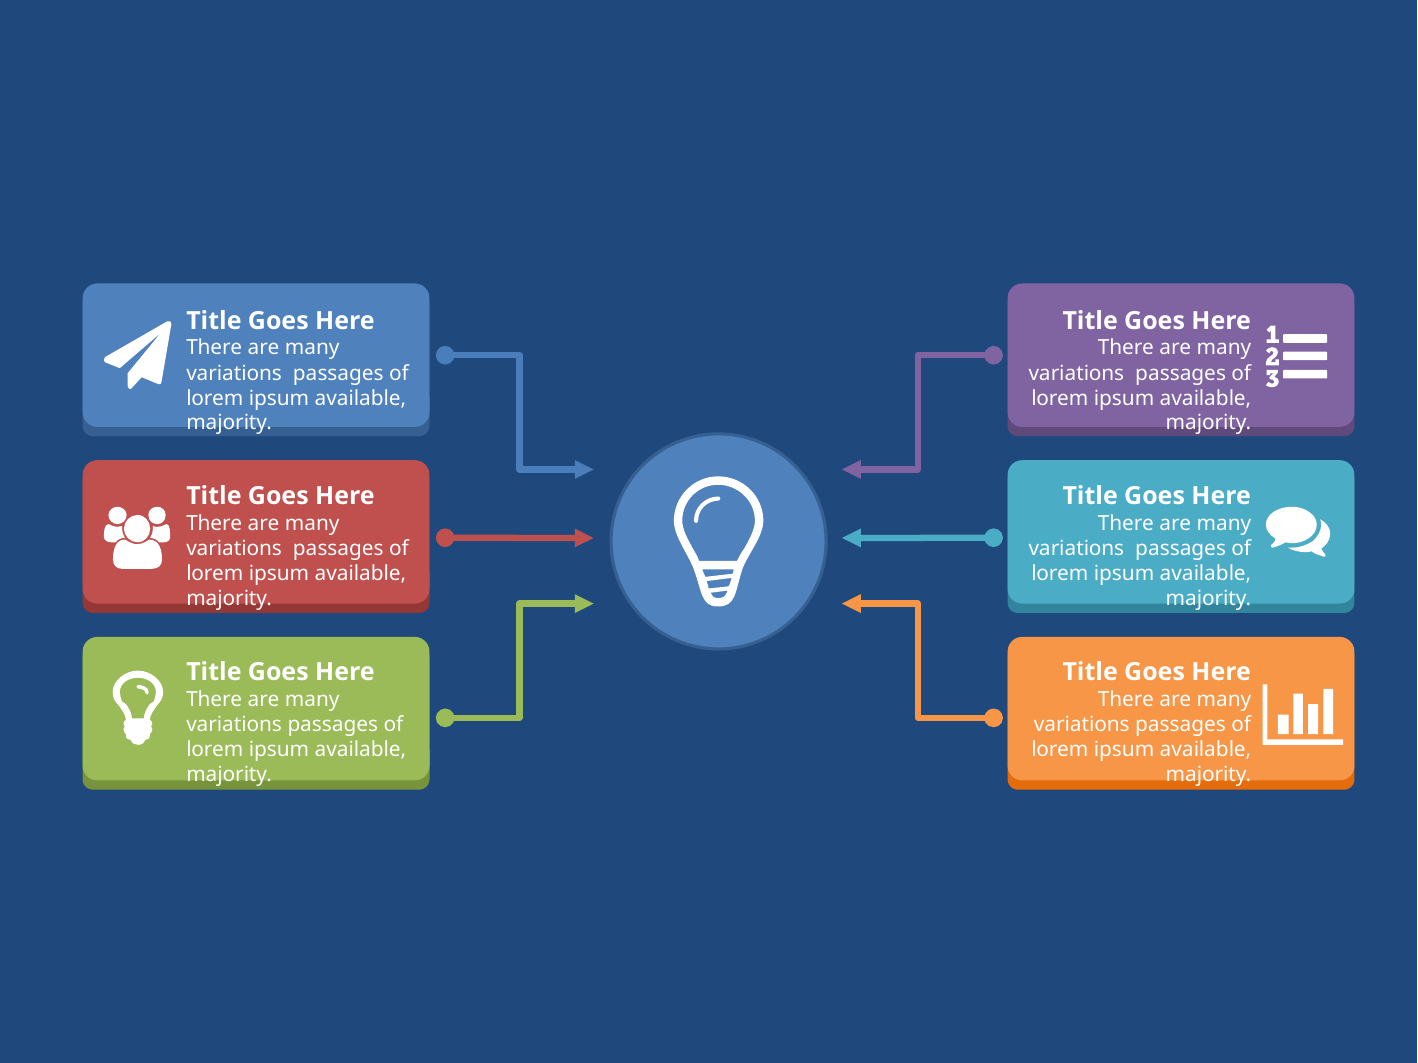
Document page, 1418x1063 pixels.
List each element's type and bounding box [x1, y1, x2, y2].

text_box [82, 459, 430, 614]
text_box [841, 603, 994, 719]
text_box [1007, 283, 1355, 437]
text_box [1007, 636, 1355, 790]
text_box [82, 283, 430, 437]
text_box [841, 355, 994, 470]
text_box [82, 636, 430, 790]
text_box [444, 355, 594, 470]
text_box [610, 433, 827, 650]
text_box [1007, 459, 1355, 614]
text_box [444, 603, 594, 719]
